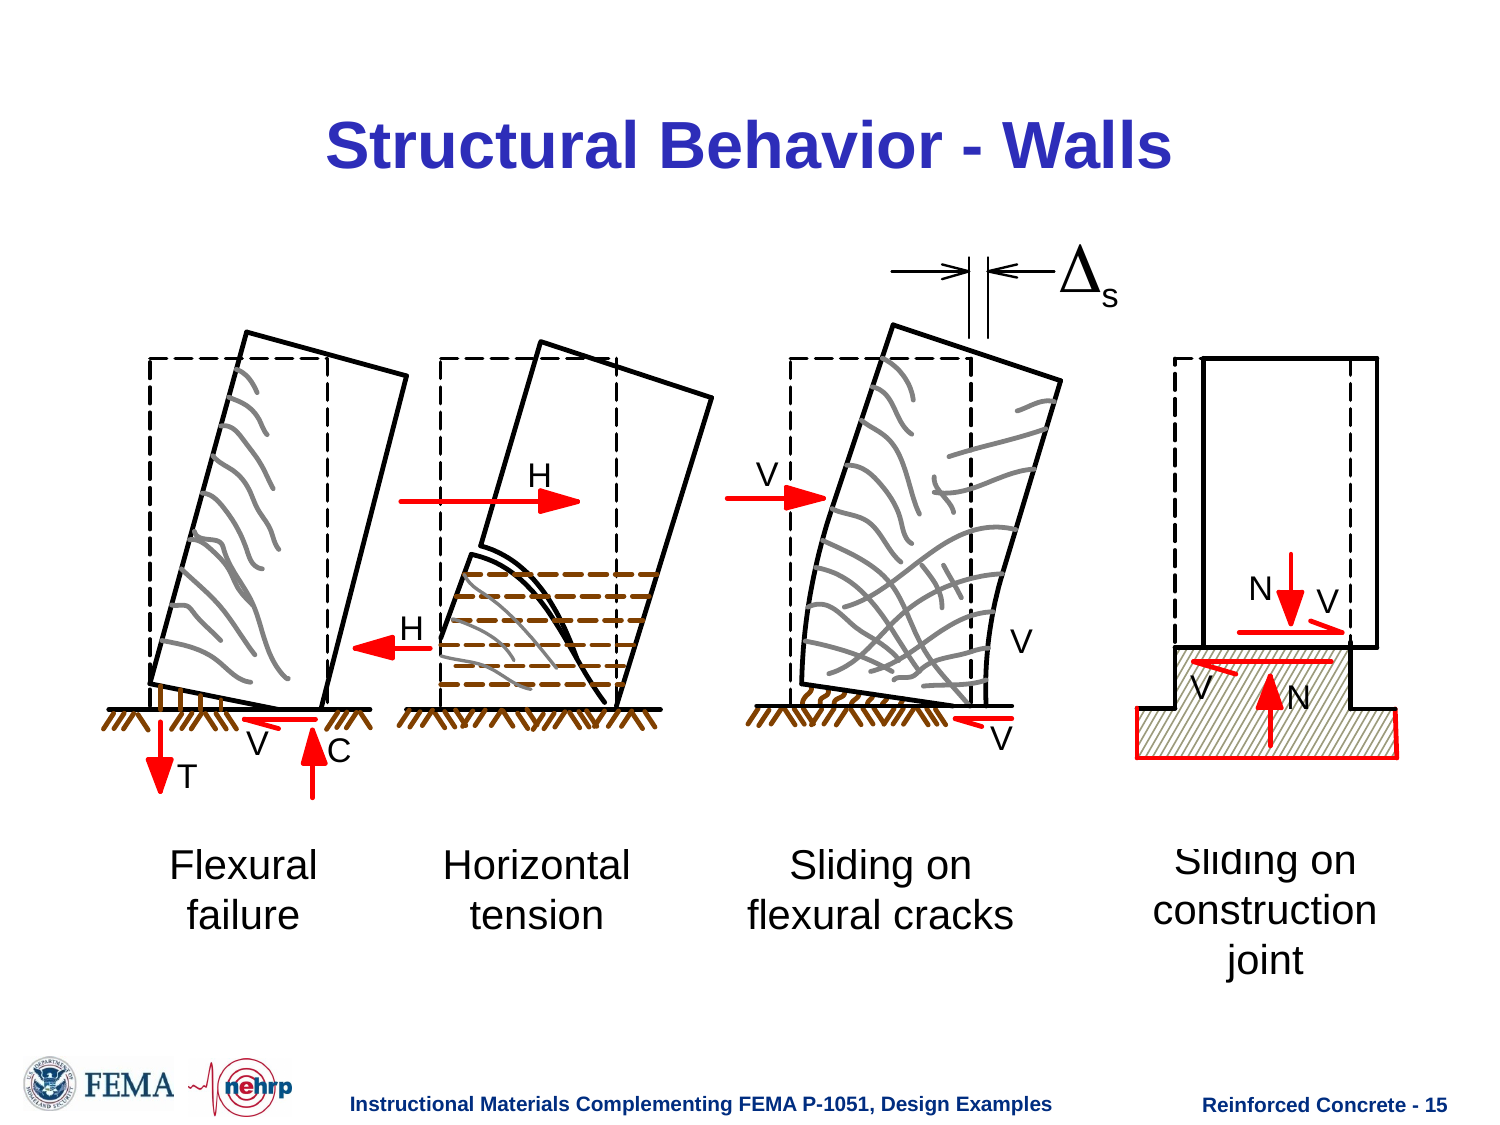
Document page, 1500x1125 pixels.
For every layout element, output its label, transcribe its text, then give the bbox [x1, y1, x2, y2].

text_box Sliding on construction joint [1137, 857, 1393, 991]
footer Instructional Materials Complementing FEMA P-1051, Design Examples [334, 1087, 1104, 1124]
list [84, 192, 1435, 849]
title Structural Behavior - Walls [74, 47, 1426, 236]
text_box Horizontal tension [427, 857, 646, 946]
text_box Flexural failure [154, 857, 333, 946]
picture [23, 1056, 174, 1111]
picture [188, 1058, 292, 1117]
text_box Sliding on flexural cracks [732, 857, 1030, 946]
